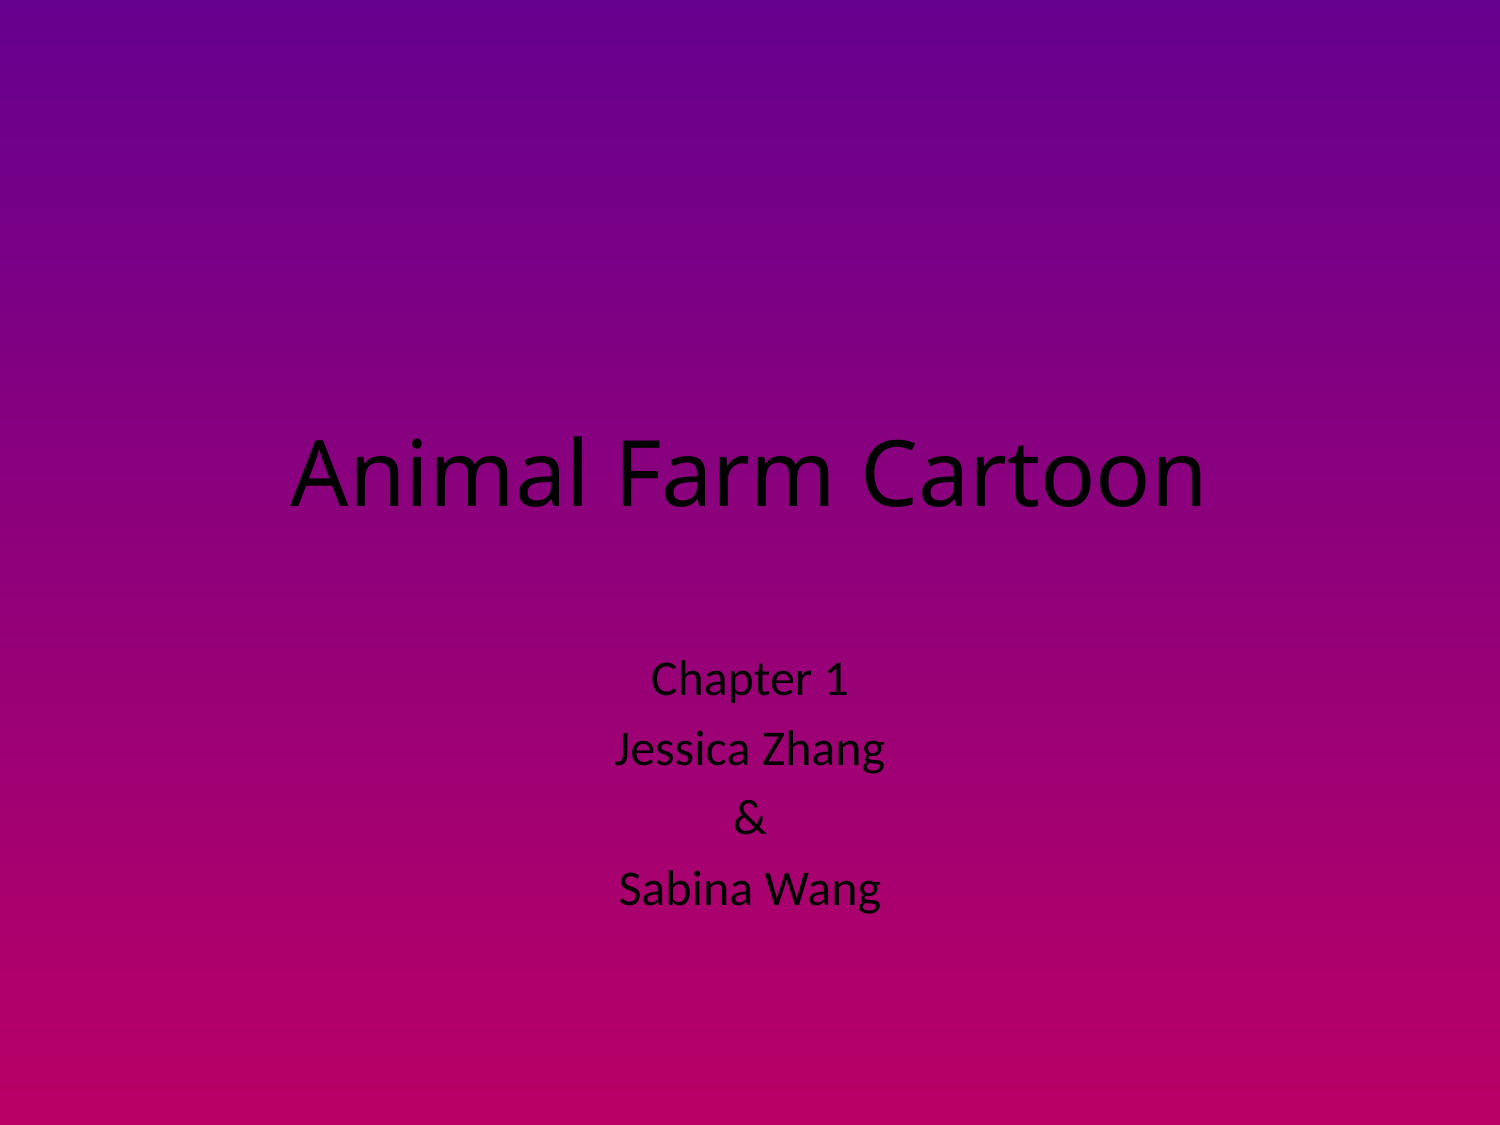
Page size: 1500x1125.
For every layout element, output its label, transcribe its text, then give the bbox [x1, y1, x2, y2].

subtitle Chapter 1 Jessica Zhang & Sabina Wang [225, 637, 1275, 925]
title Animal Farm Cartoon [112, 349, 1388, 591]
